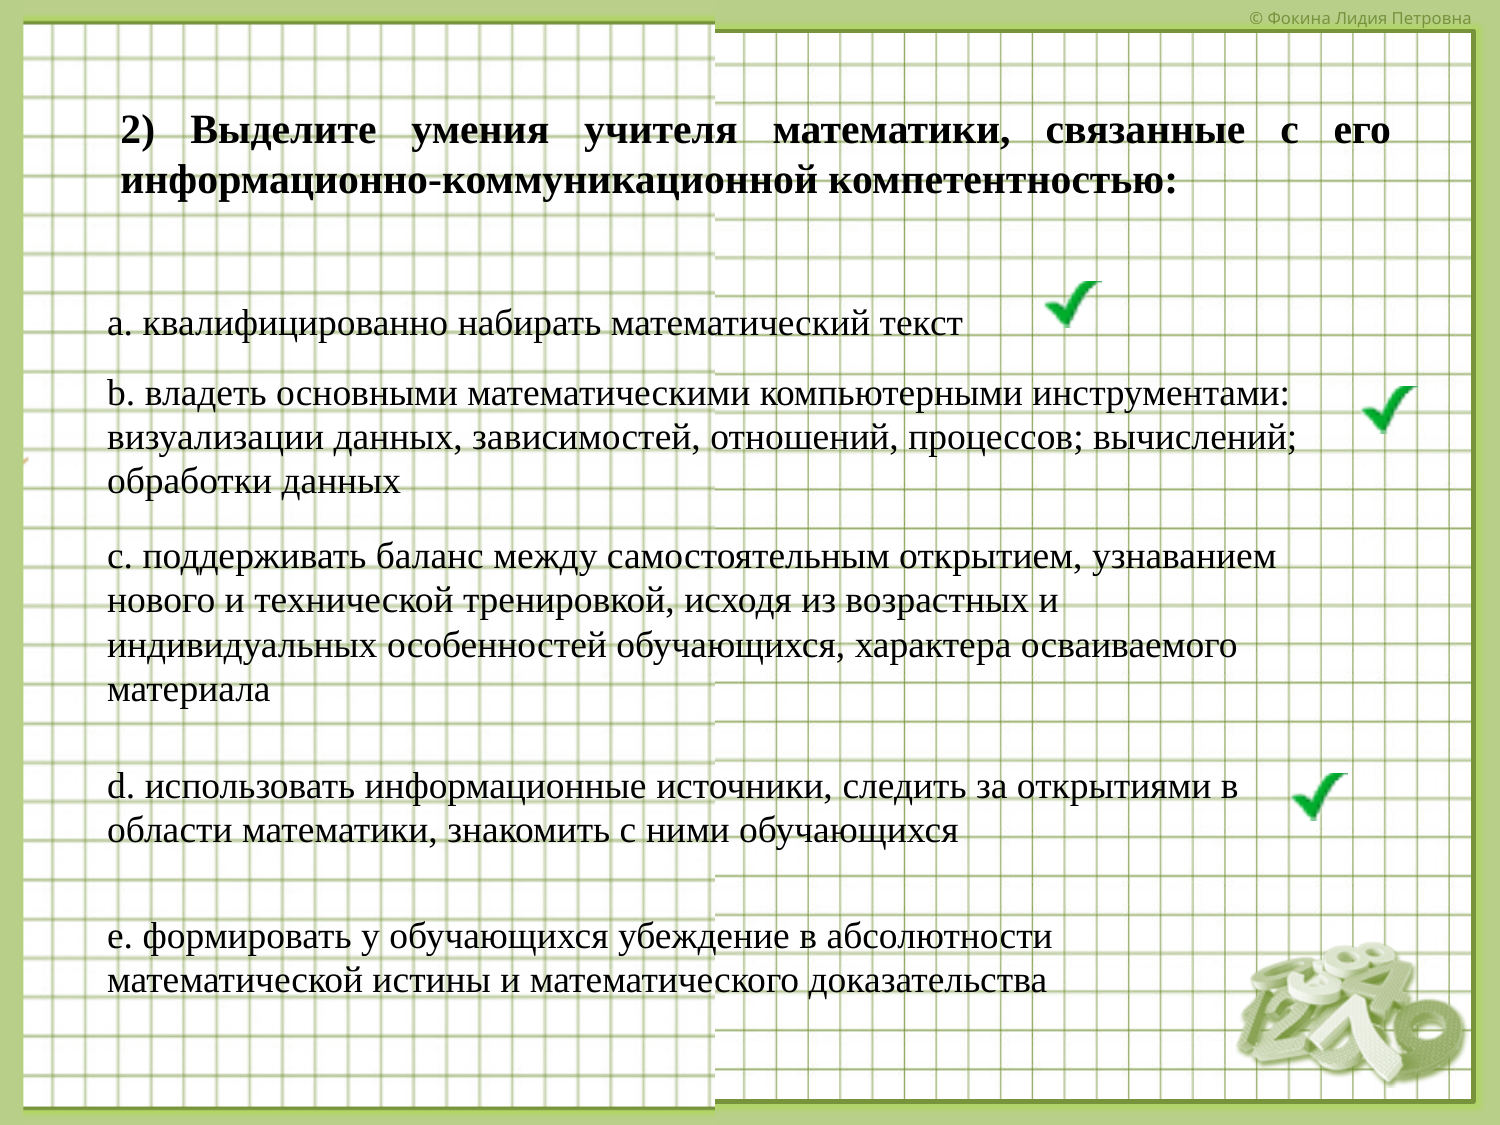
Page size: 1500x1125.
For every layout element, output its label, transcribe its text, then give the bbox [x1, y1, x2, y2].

picture [23, 0, 716, 1125]
picture [1288, 773, 1348, 821]
text_box 2) Выделите умения учителя математики, связанные с его информационно-коммуникационной компетентностью: [720, 94, 1407, 210]
picture [1042, 280, 1102, 329]
table_cell d. использовать информационные источники, следить за открытиями в области математики, знакомить с ними обучающихся [720, 731, 1313, 881]
table_cell c. поддерживать баланс между самостоятельным открытием, узнаванием нового и технической тренировкой, исходя из возрастных и индивидуальных особенностей обучающихся, характера осваиваемого материала [720, 510, 1313, 731]
table_header a. квалифицированно набирать математический текст [720, 281, 1313, 360]
table_cell b. владеть основными математическими компьютерными инструментами: визуализации данных, зависимостей, отношений, процессов; вычислений; обработки данных [720, 360, 1313, 510]
table_cell e. формировать у обучающихся убеждение в абсолютности математической истины и математического доказательства [720, 881, 1313, 1031]
picture [1359, 386, 1419, 434]
